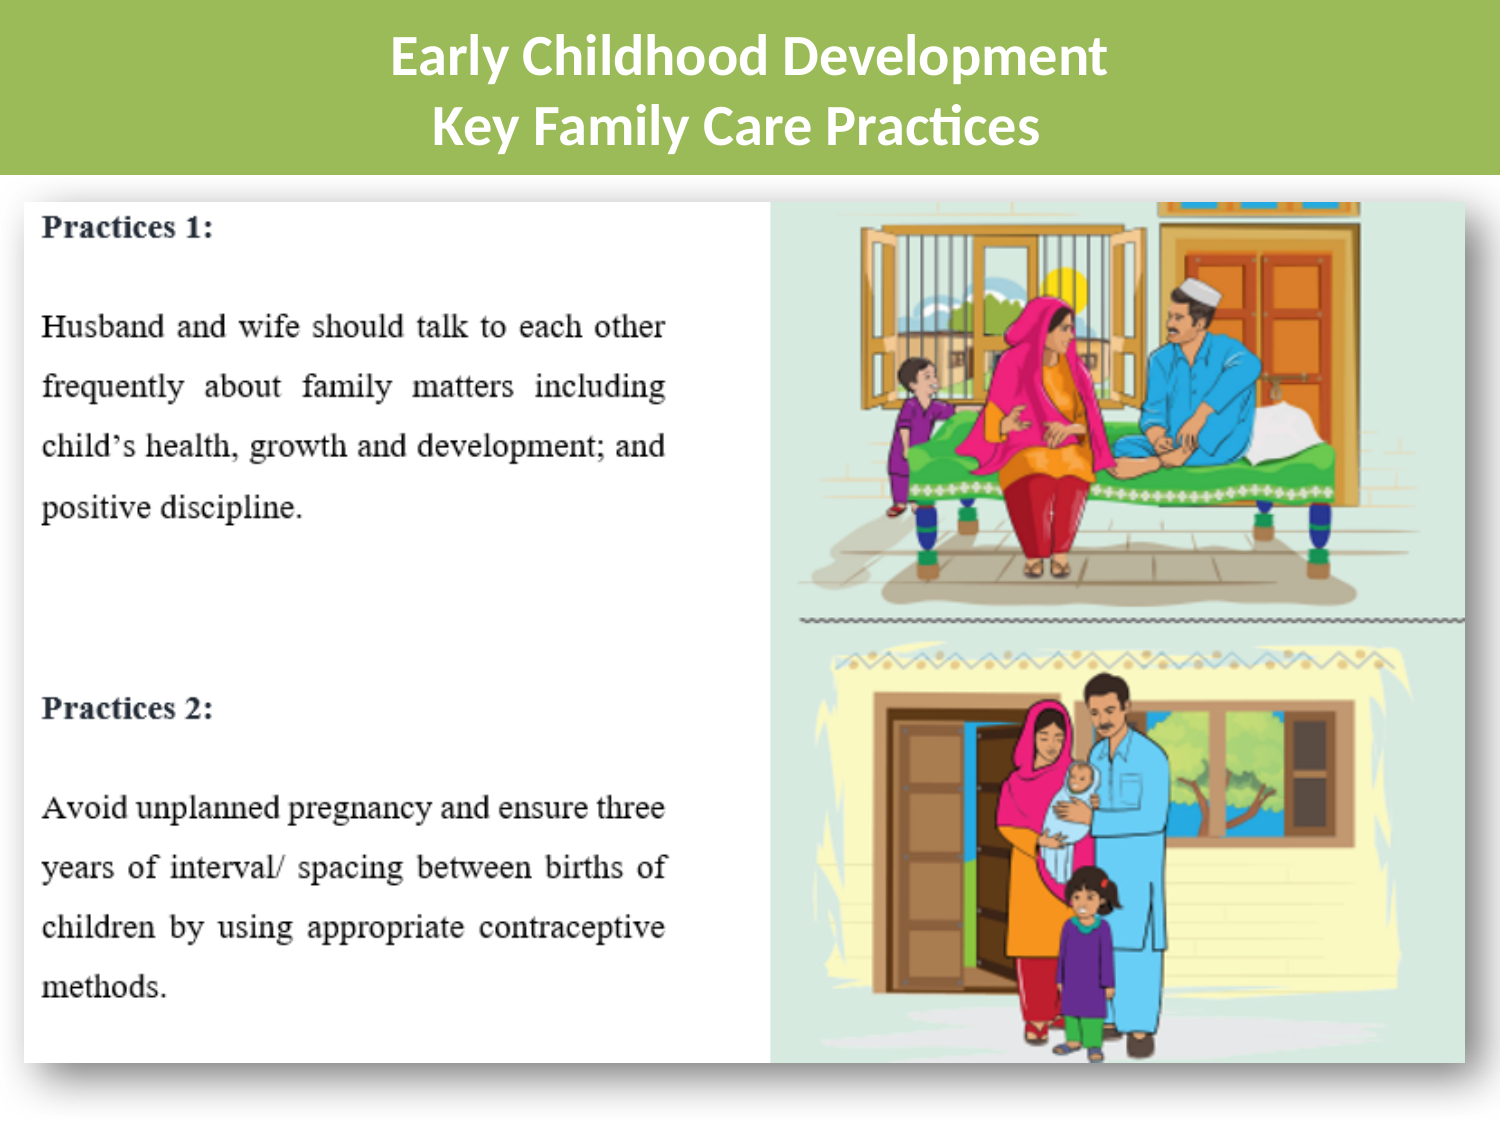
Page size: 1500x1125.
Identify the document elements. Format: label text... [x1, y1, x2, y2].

text_box Early Childhood Development Key Family Care Practices [0, 0, 1500, 175]
picture [24, 202, 1466, 1063]
